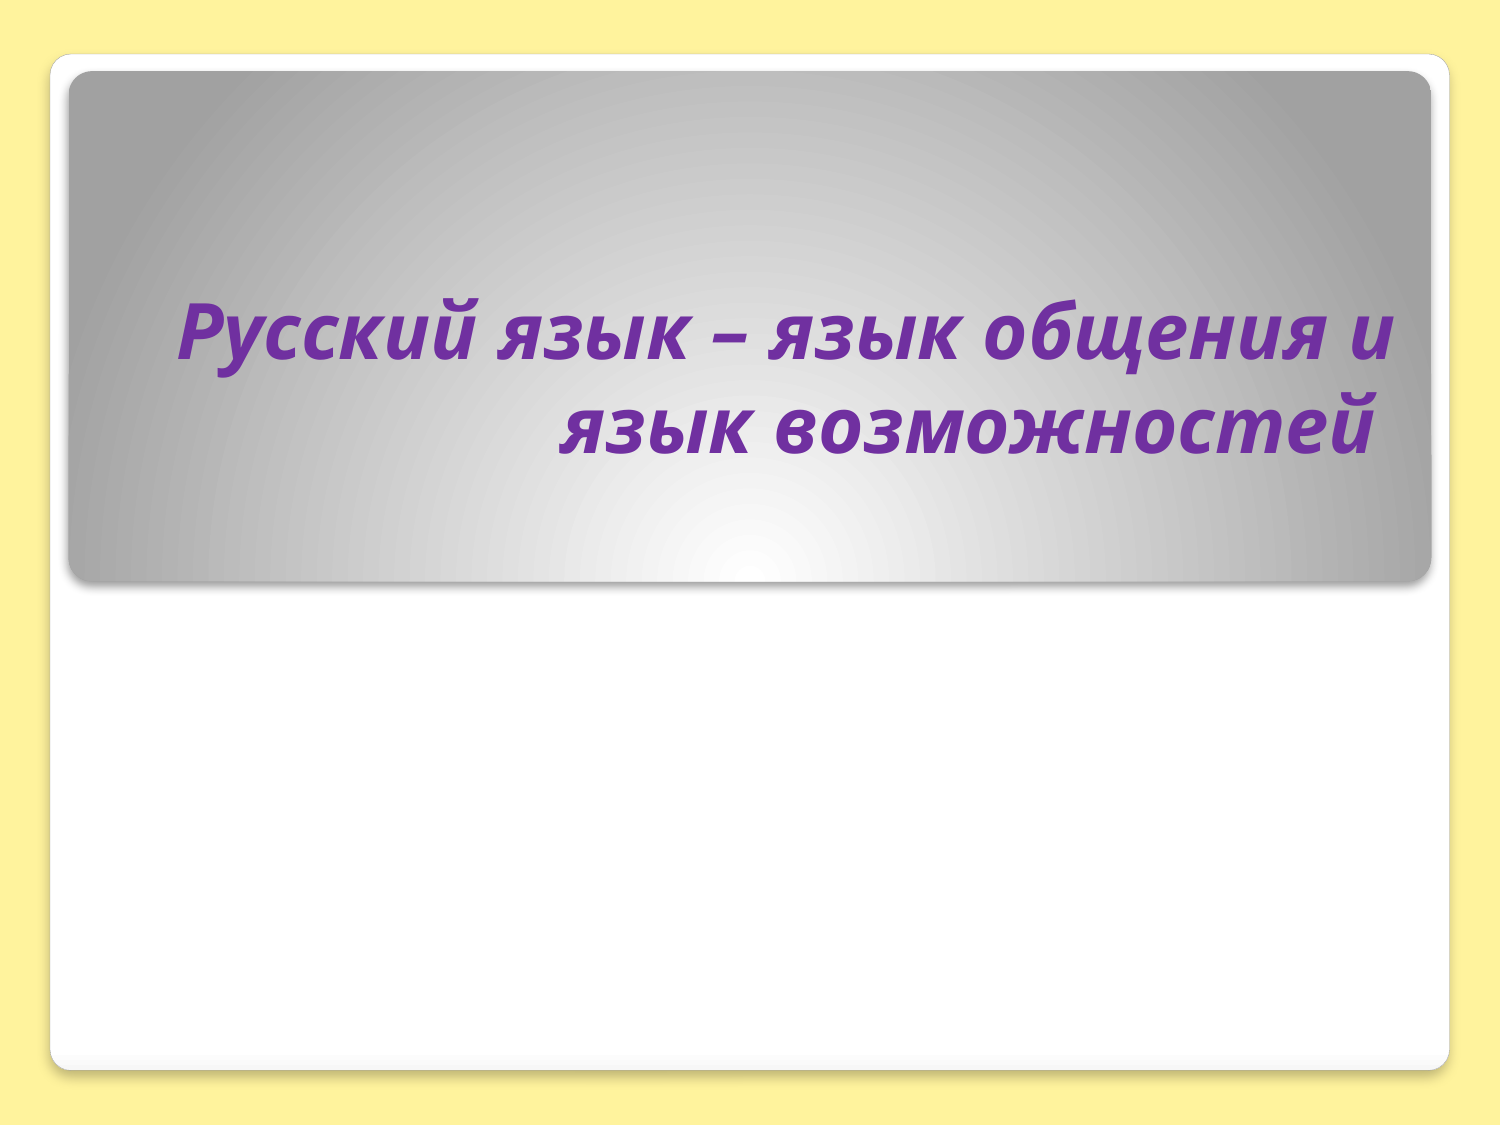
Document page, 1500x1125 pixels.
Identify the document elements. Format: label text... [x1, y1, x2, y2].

title Русский язык – язык общения и язык возможностей [128, 269, 1404, 570]
